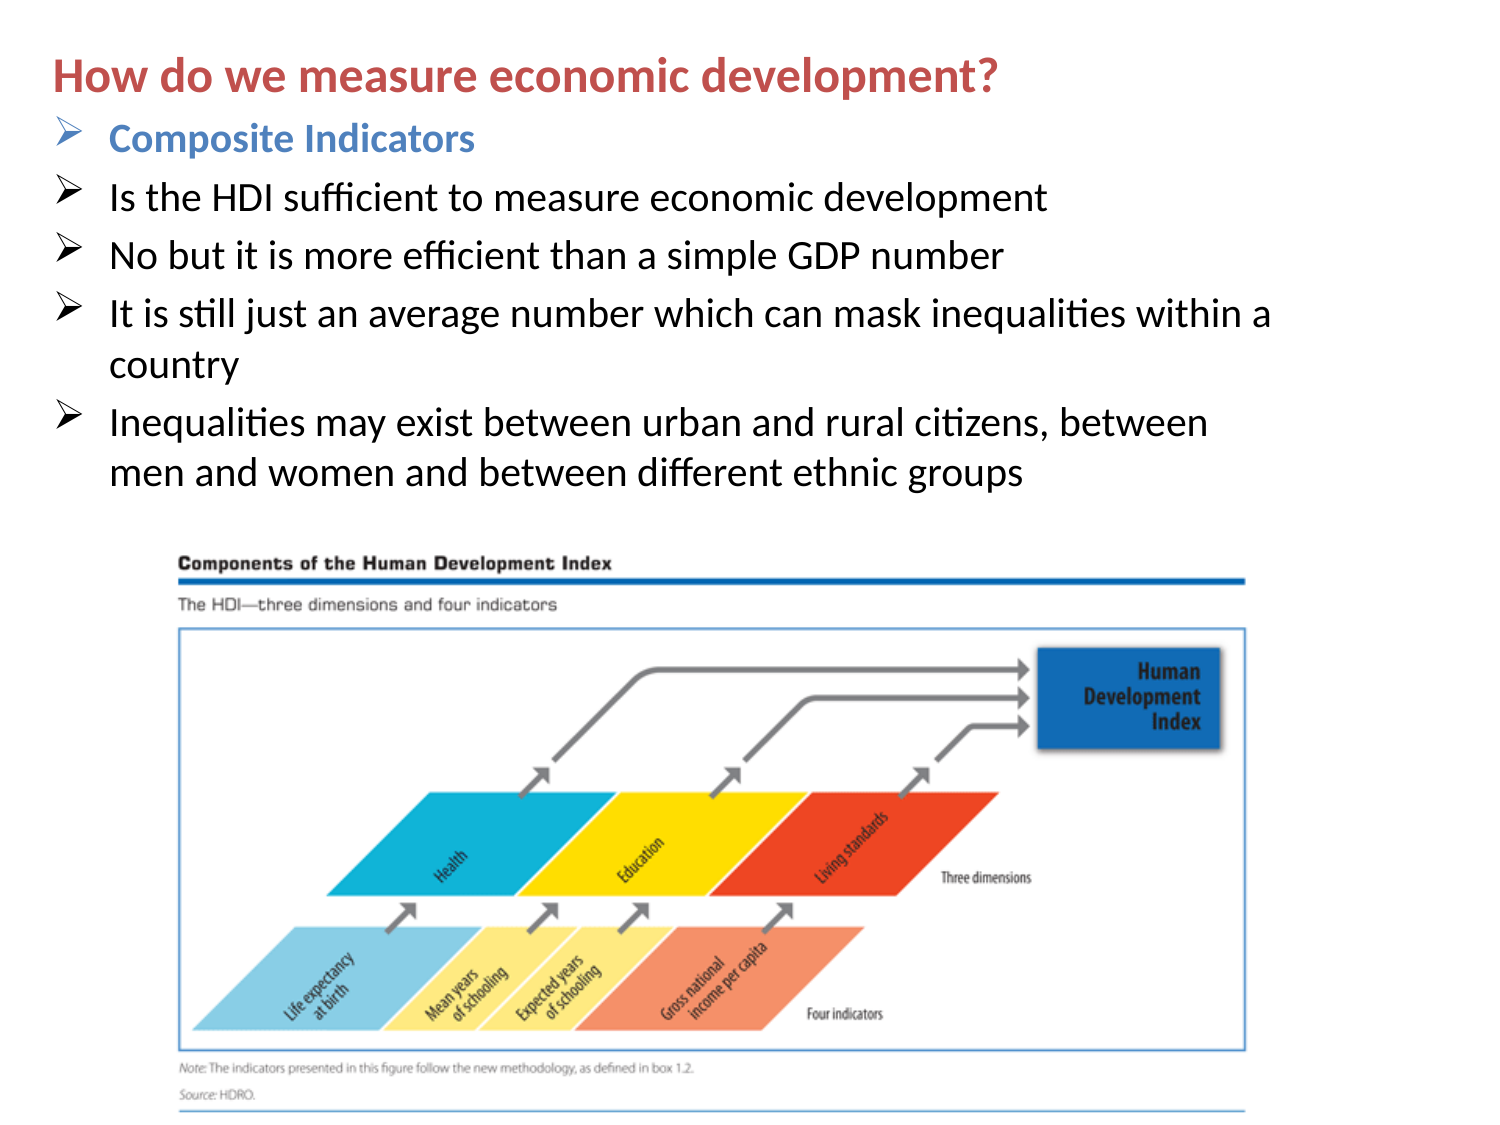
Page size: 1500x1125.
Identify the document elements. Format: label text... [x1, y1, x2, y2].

picture [165, 515, 1260, 1125]
list How do we measure economic development? Composite Indicators Is the HDI sufficient to measure economic development No but it is more efficient than a simple GDP number It is still just an average number which can mask inequalities within a country Inequalities may exist between urban and rural citizens, between men and women and between different ethnic groups [37, 35, 1289, 1102]
